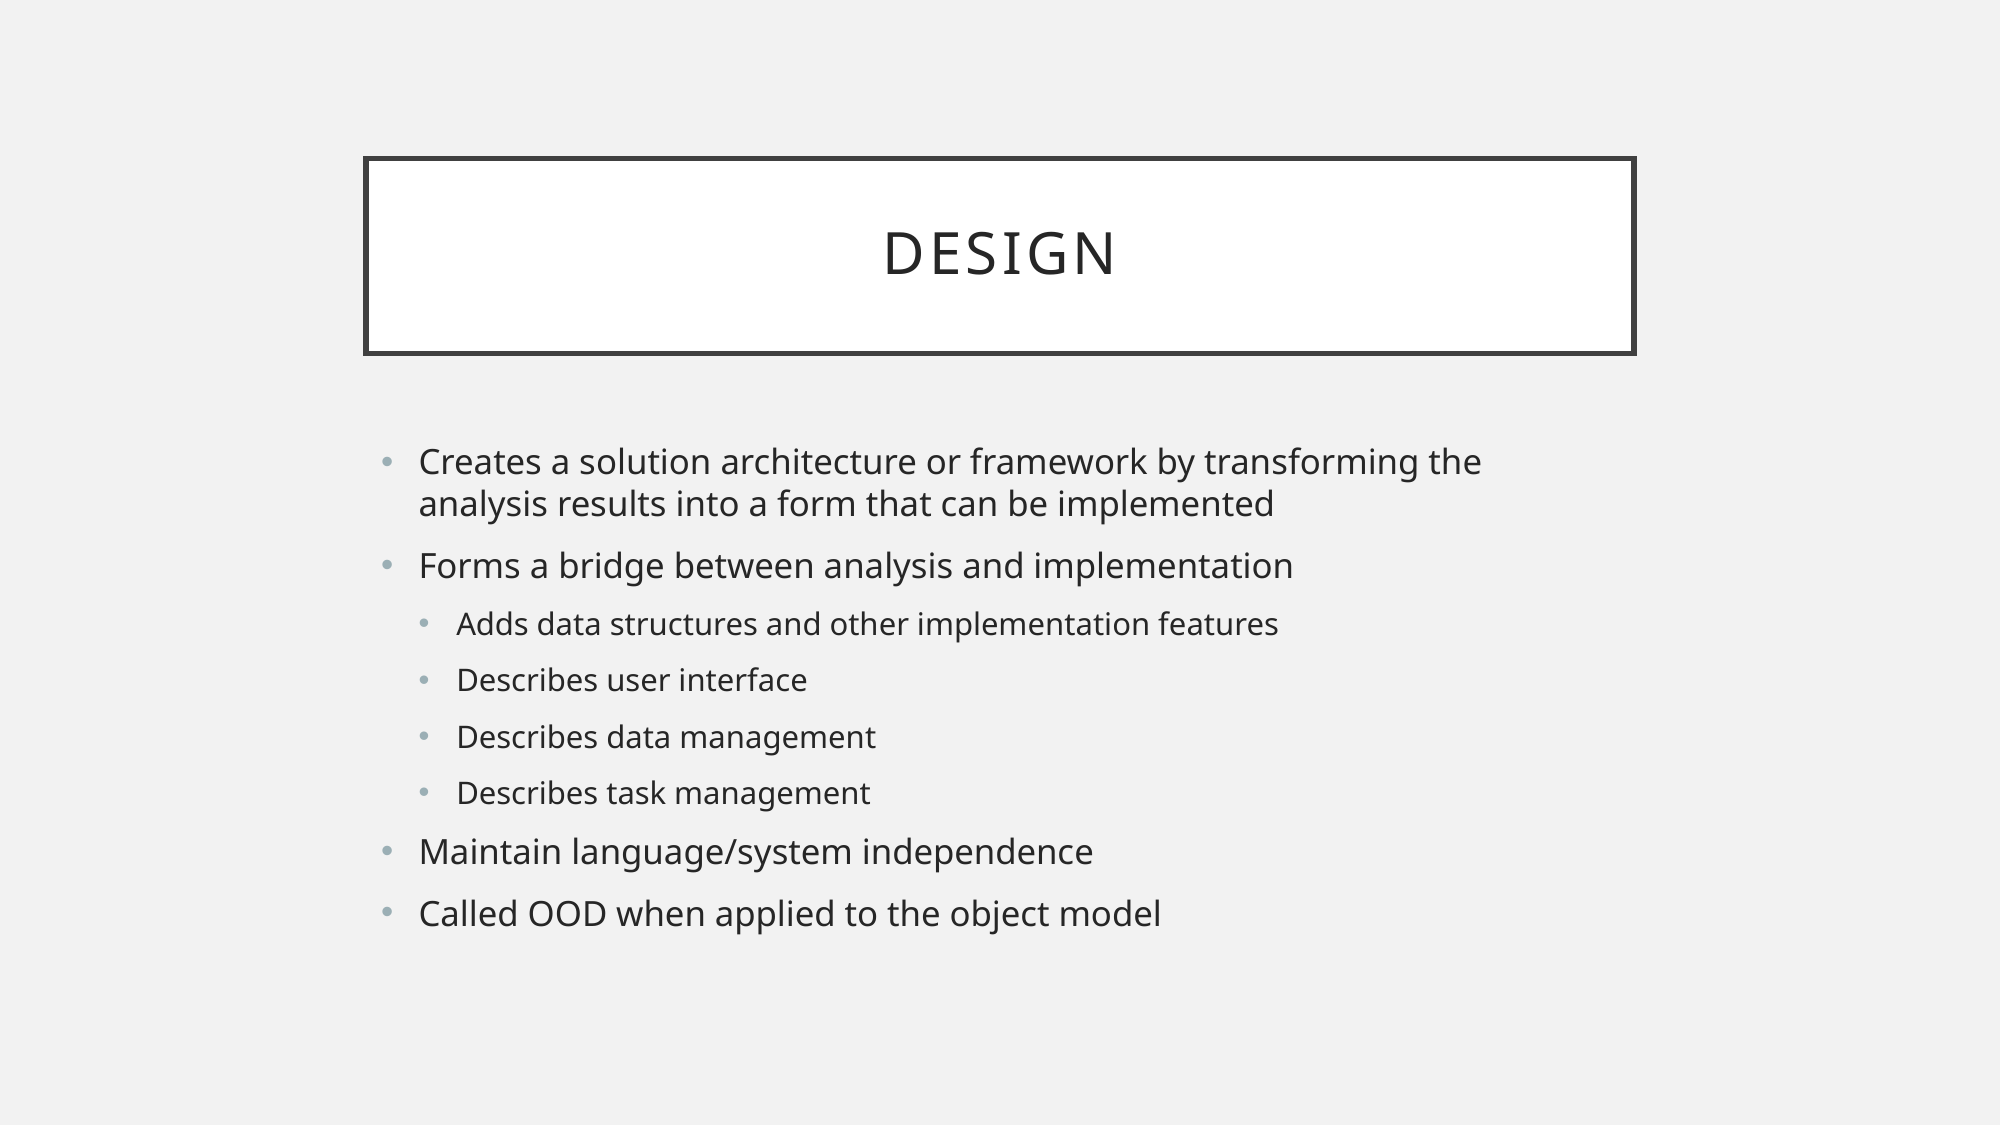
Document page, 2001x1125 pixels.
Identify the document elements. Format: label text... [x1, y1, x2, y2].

title Design [363, 156, 1637, 356]
list Creates a solution architecture or framework by transforming the analysis results into a form that can be implemented Forms a bridge between analysis and implementation Adds data structures and other implementation features Describes user interface Describes data management Describes task management Maintain language/system independence Called OOD when applied to the object model [366, 432, 1634, 942]
